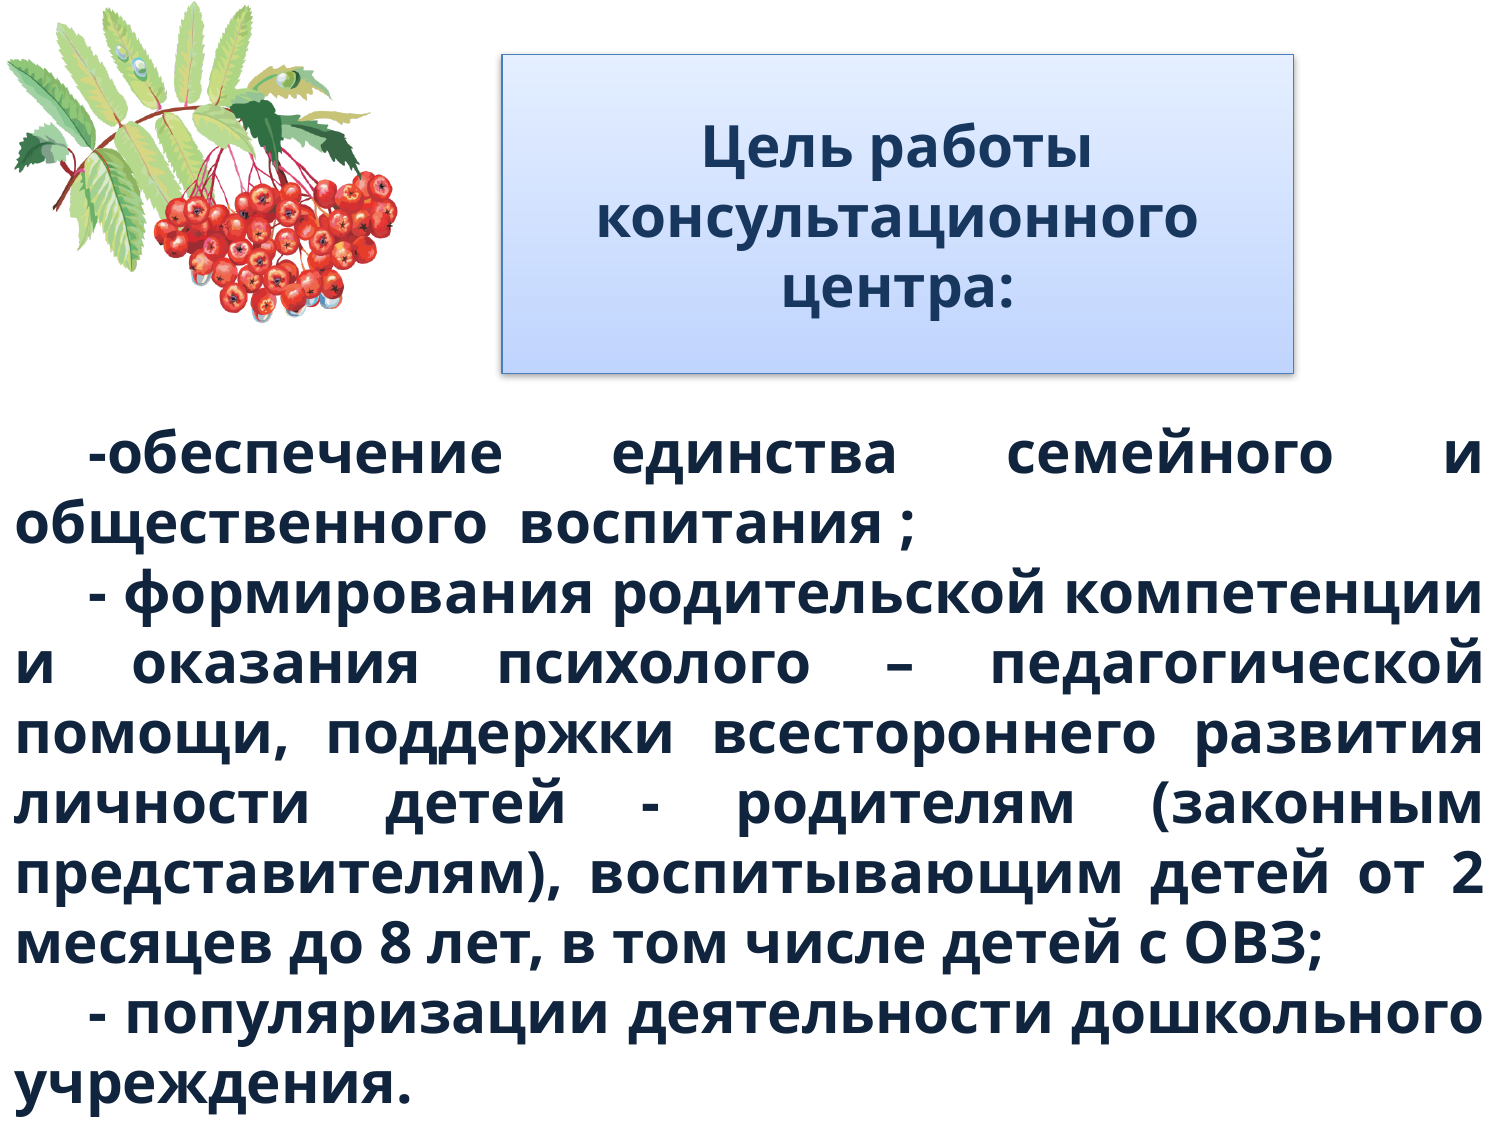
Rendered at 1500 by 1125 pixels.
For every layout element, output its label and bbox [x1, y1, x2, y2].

text_box [0, 0, 1500, 1125]
